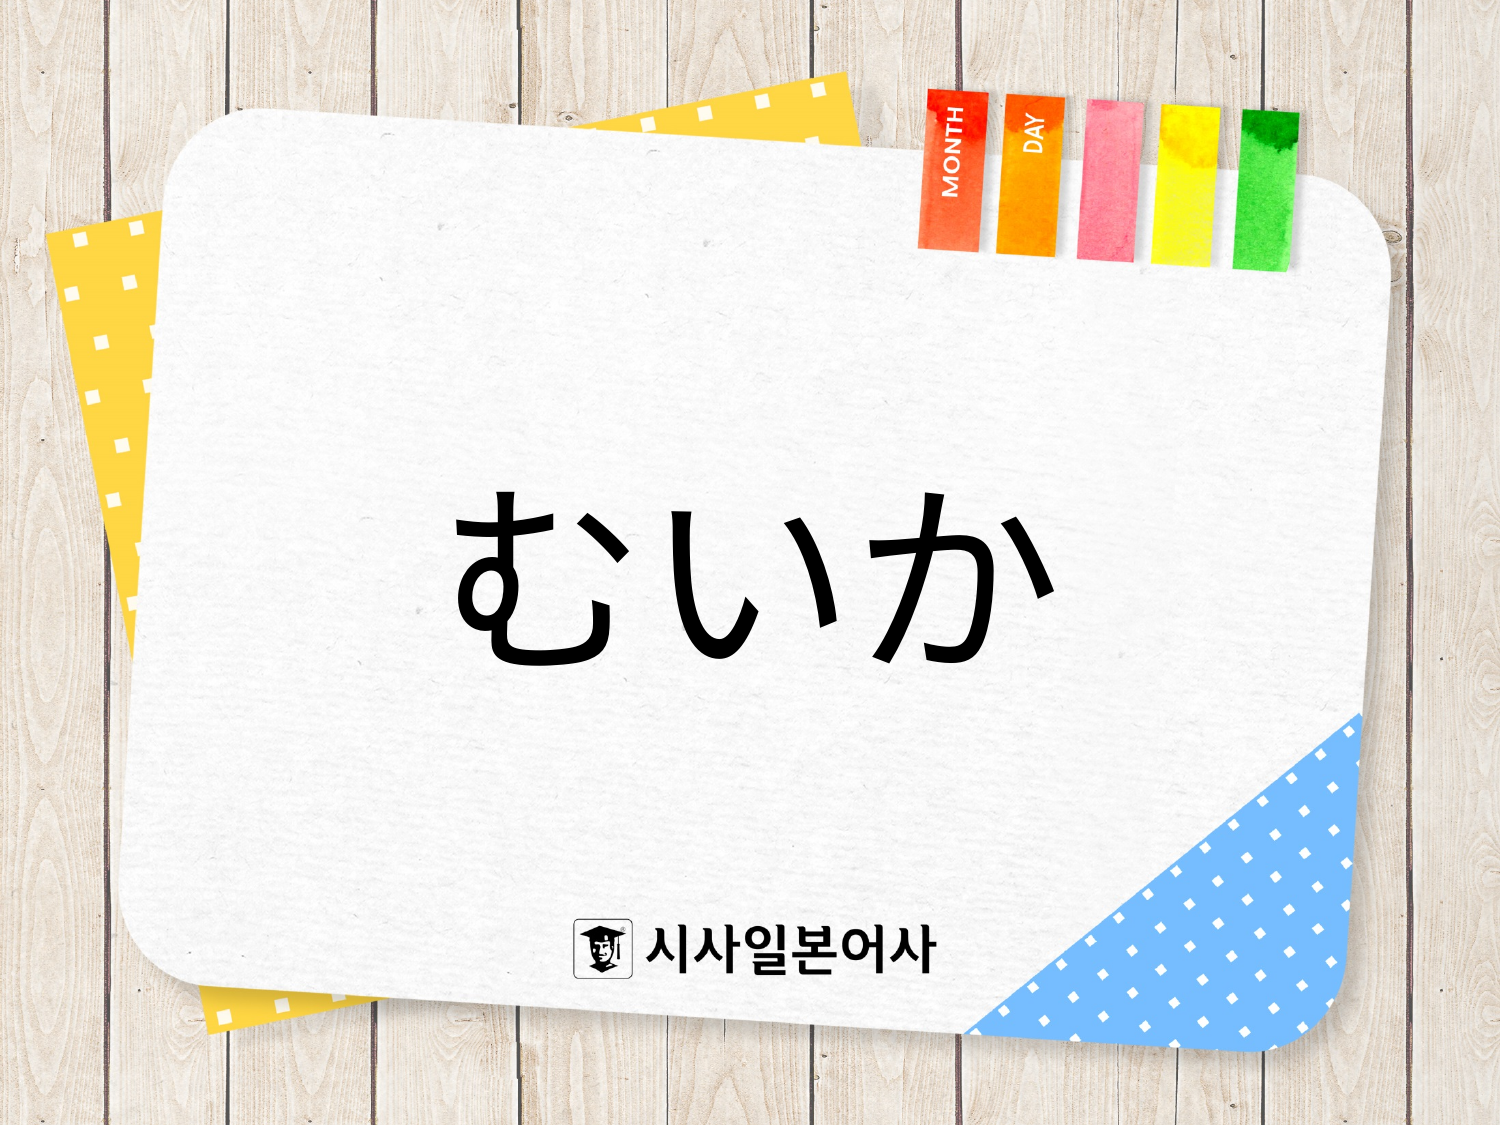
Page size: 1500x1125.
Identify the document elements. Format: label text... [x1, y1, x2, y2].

title むいか [75, 338, 1425, 811]
picture [0, 0, 1500, 1125]
